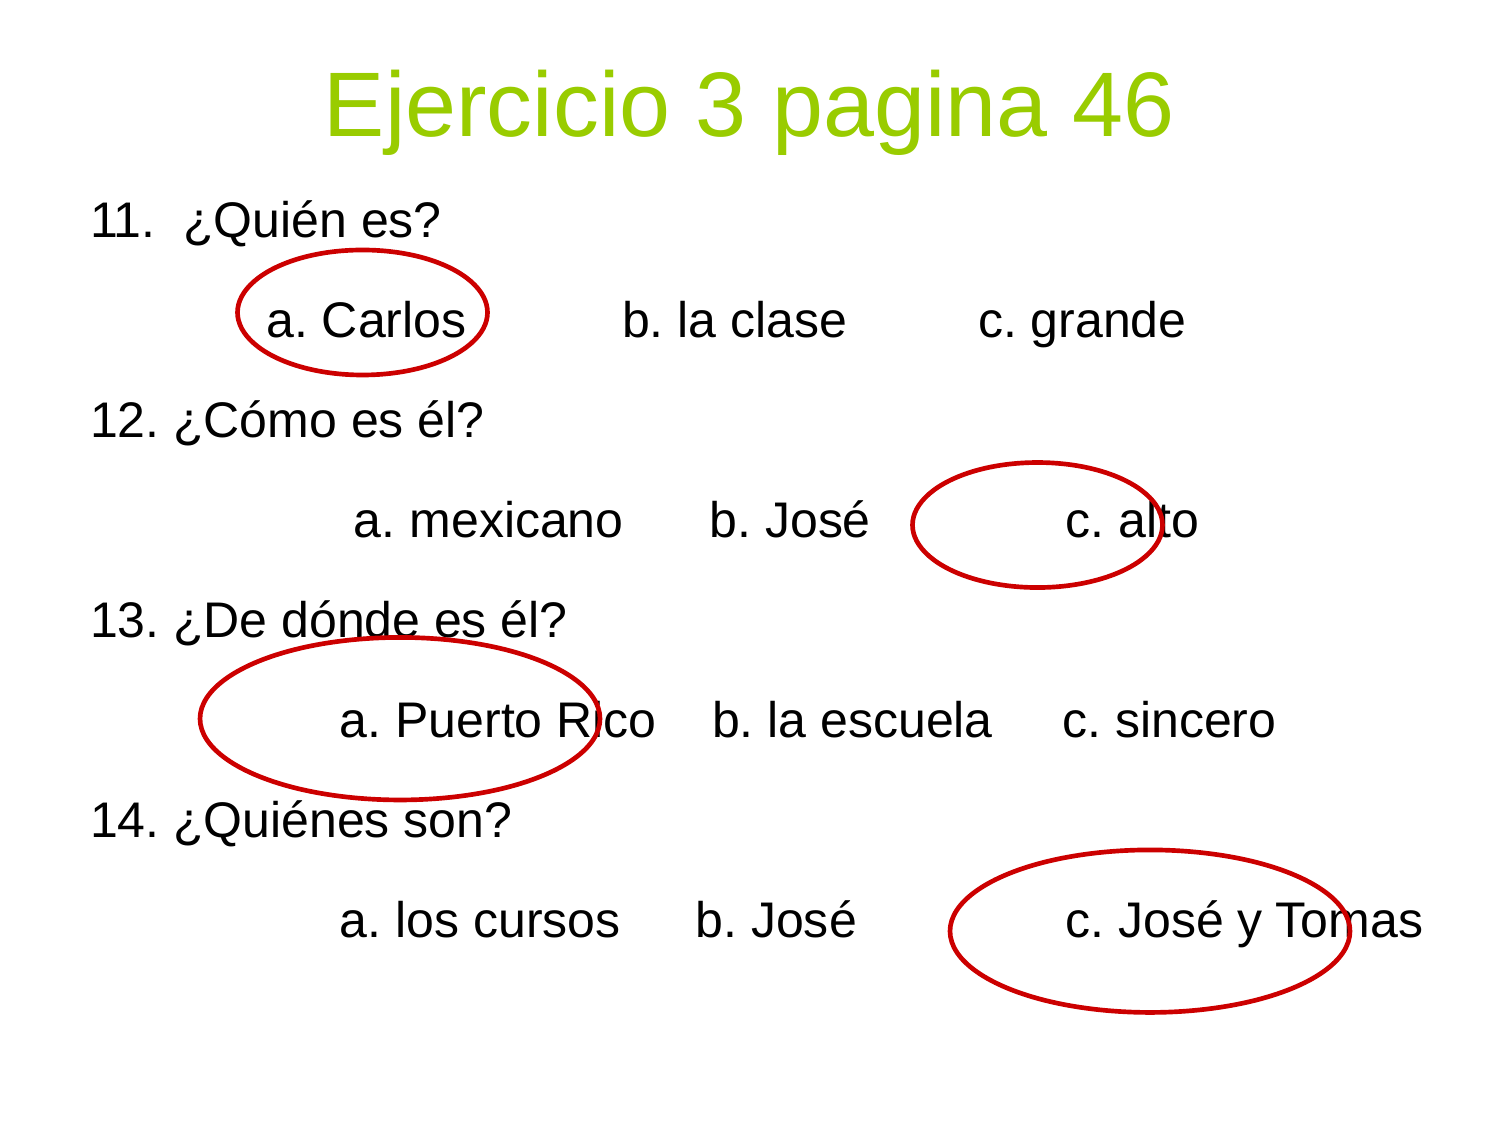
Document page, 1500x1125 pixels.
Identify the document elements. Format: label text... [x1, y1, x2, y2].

title Ejercicio 3 pagina 46 [75, 0, 1425, 145]
text_box [200, 637, 601, 800]
text_box [237, 249, 488, 376]
list 11. ¿Quién es? a. Carlos b. la clase c. grande 12. ¿Cómo es él? a. mexicano b. José c. alto 13. ¿De dónde es él? a. Puerto Rico b. la escuela c. sincero 14. ¿Quiénes son? a. los cursos b. José c. José y Tomas [75, 149, 1500, 1100]
text_box [912, 462, 1163, 588]
text_box [950, 849, 1351, 1013]
